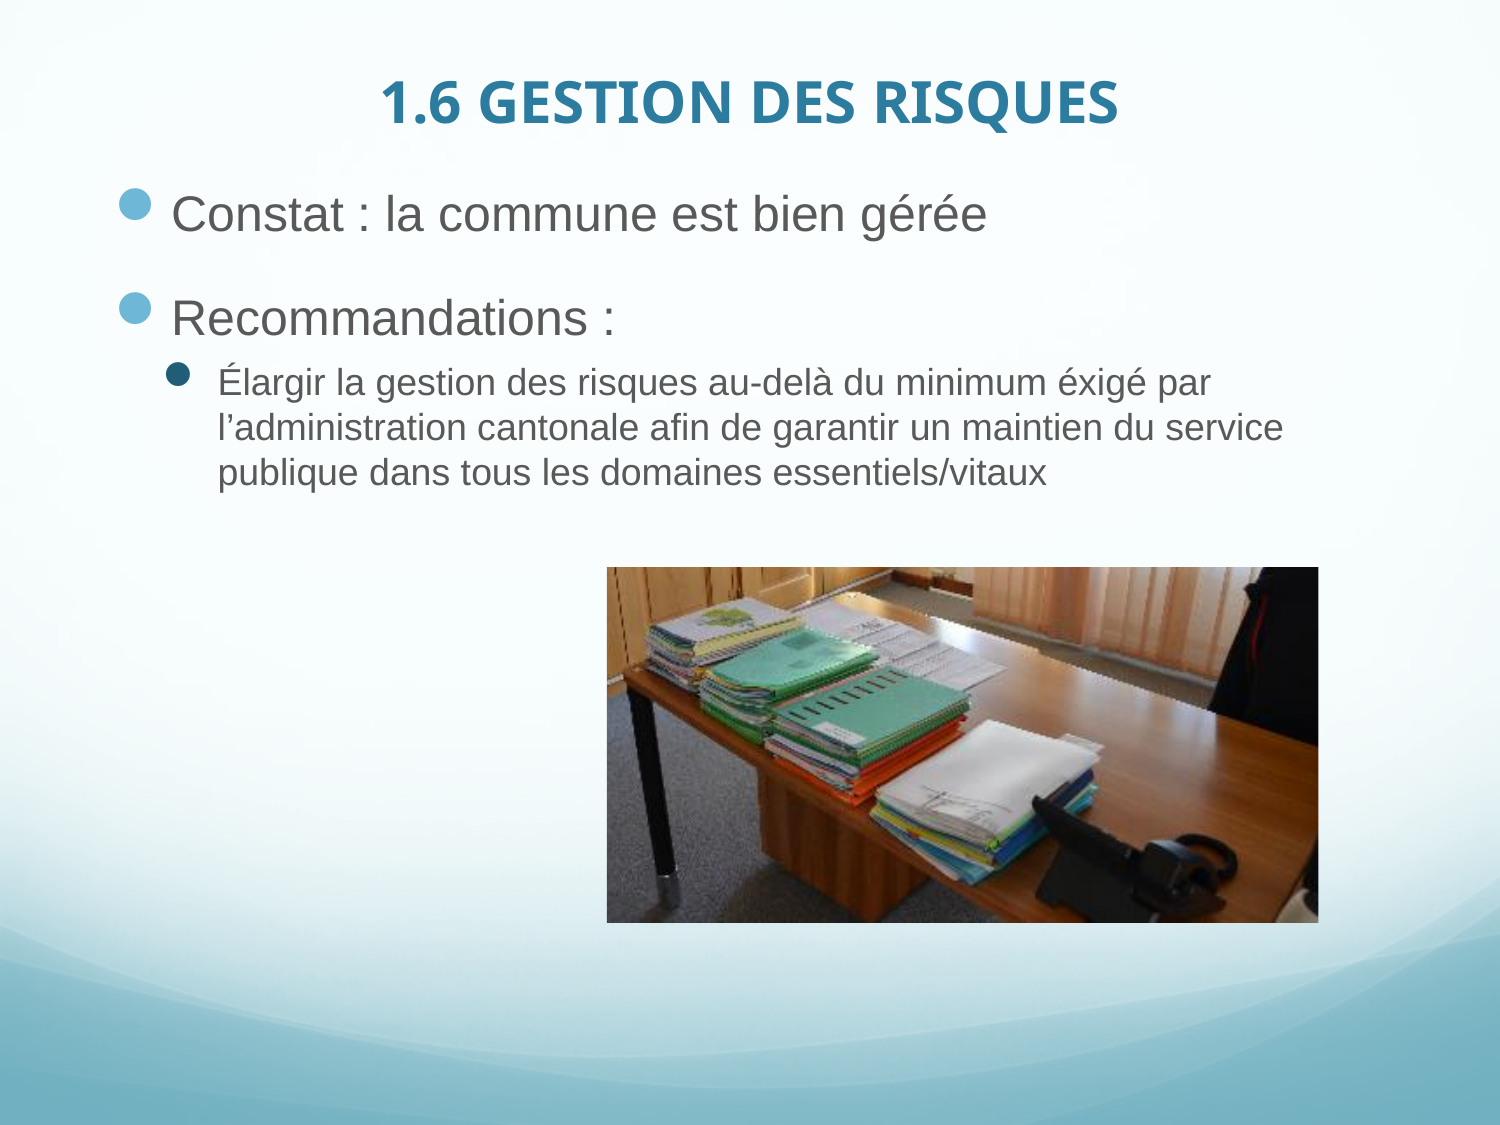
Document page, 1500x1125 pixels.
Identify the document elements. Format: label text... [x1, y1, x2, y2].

title 1.6 GESTION DES RISQUES [90, 27, 1410, 213]
picture [606, 566, 1319, 923]
list Constat : la commune est bien gérée Recommandations : Élargir la gestion des risques au-delà du minimum éxigé par l’administration cantonale afin de garantir un maintien du service publique dans tous les domaines essentiels/vitaux [90, 172, 1327, 1007]
